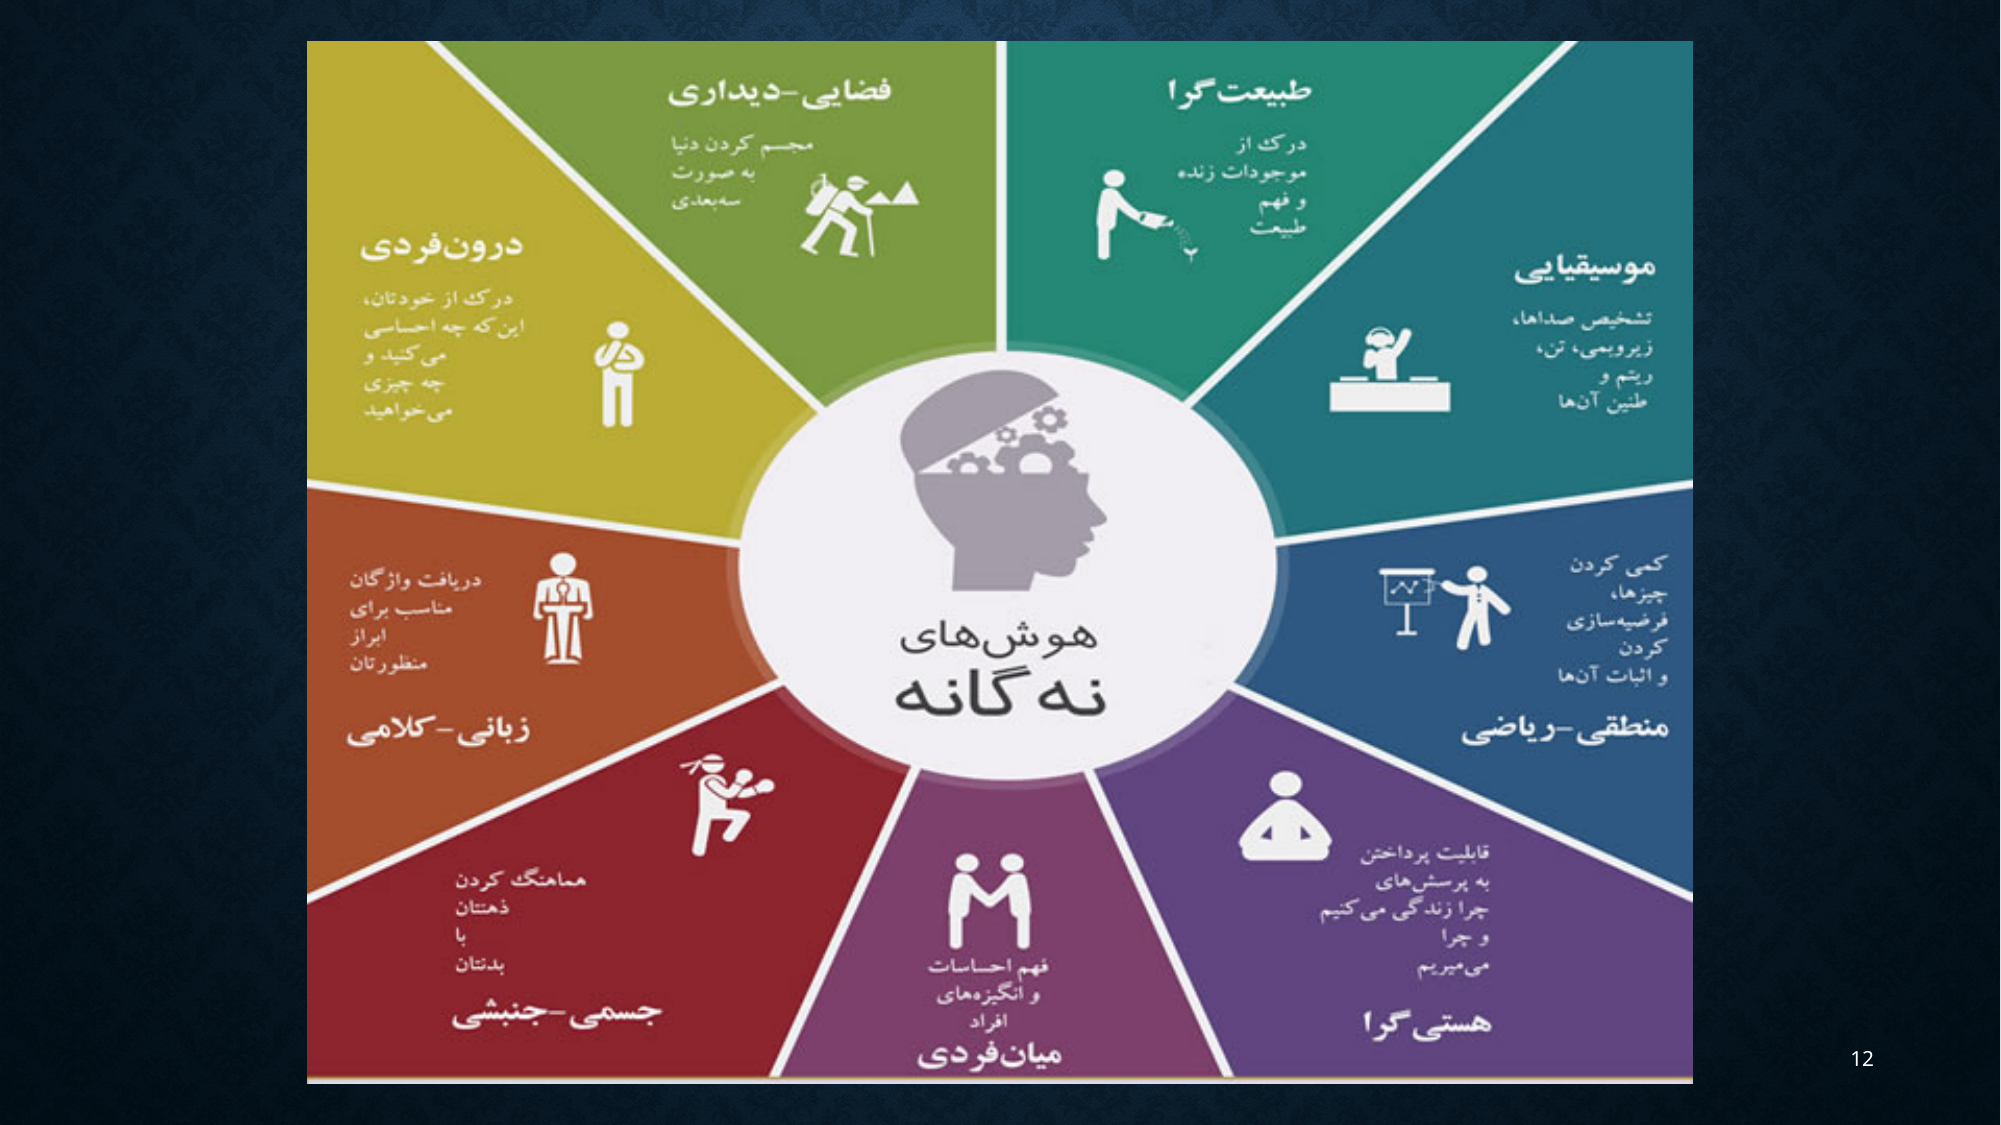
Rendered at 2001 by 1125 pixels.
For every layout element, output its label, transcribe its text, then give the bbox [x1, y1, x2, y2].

slide_number 12 [1472, 1021, 1889, 1097]
picture [306, 41, 1694, 1084]
